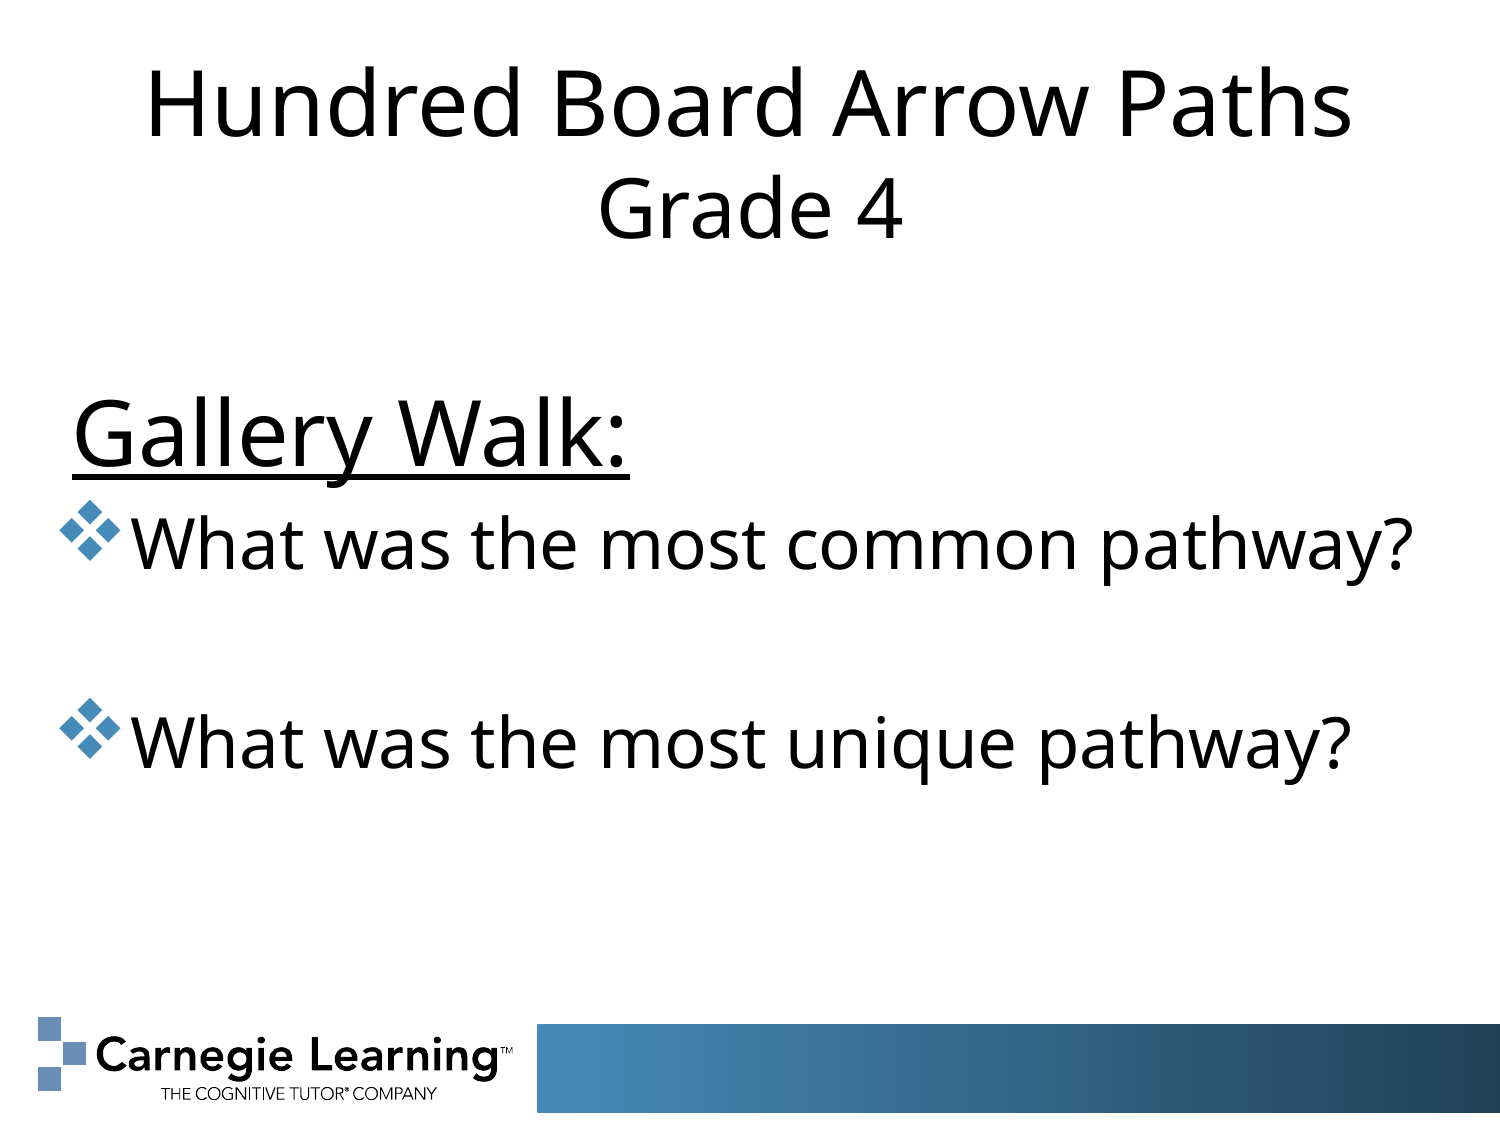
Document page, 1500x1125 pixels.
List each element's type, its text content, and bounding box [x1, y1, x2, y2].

text_box Gallery Walk: What was the most common pathway? What was the most unique pathway? [37, 312, 1463, 1000]
title Hundred Board Arrow Paths Grade 4 [74, 24, 1426, 276]
